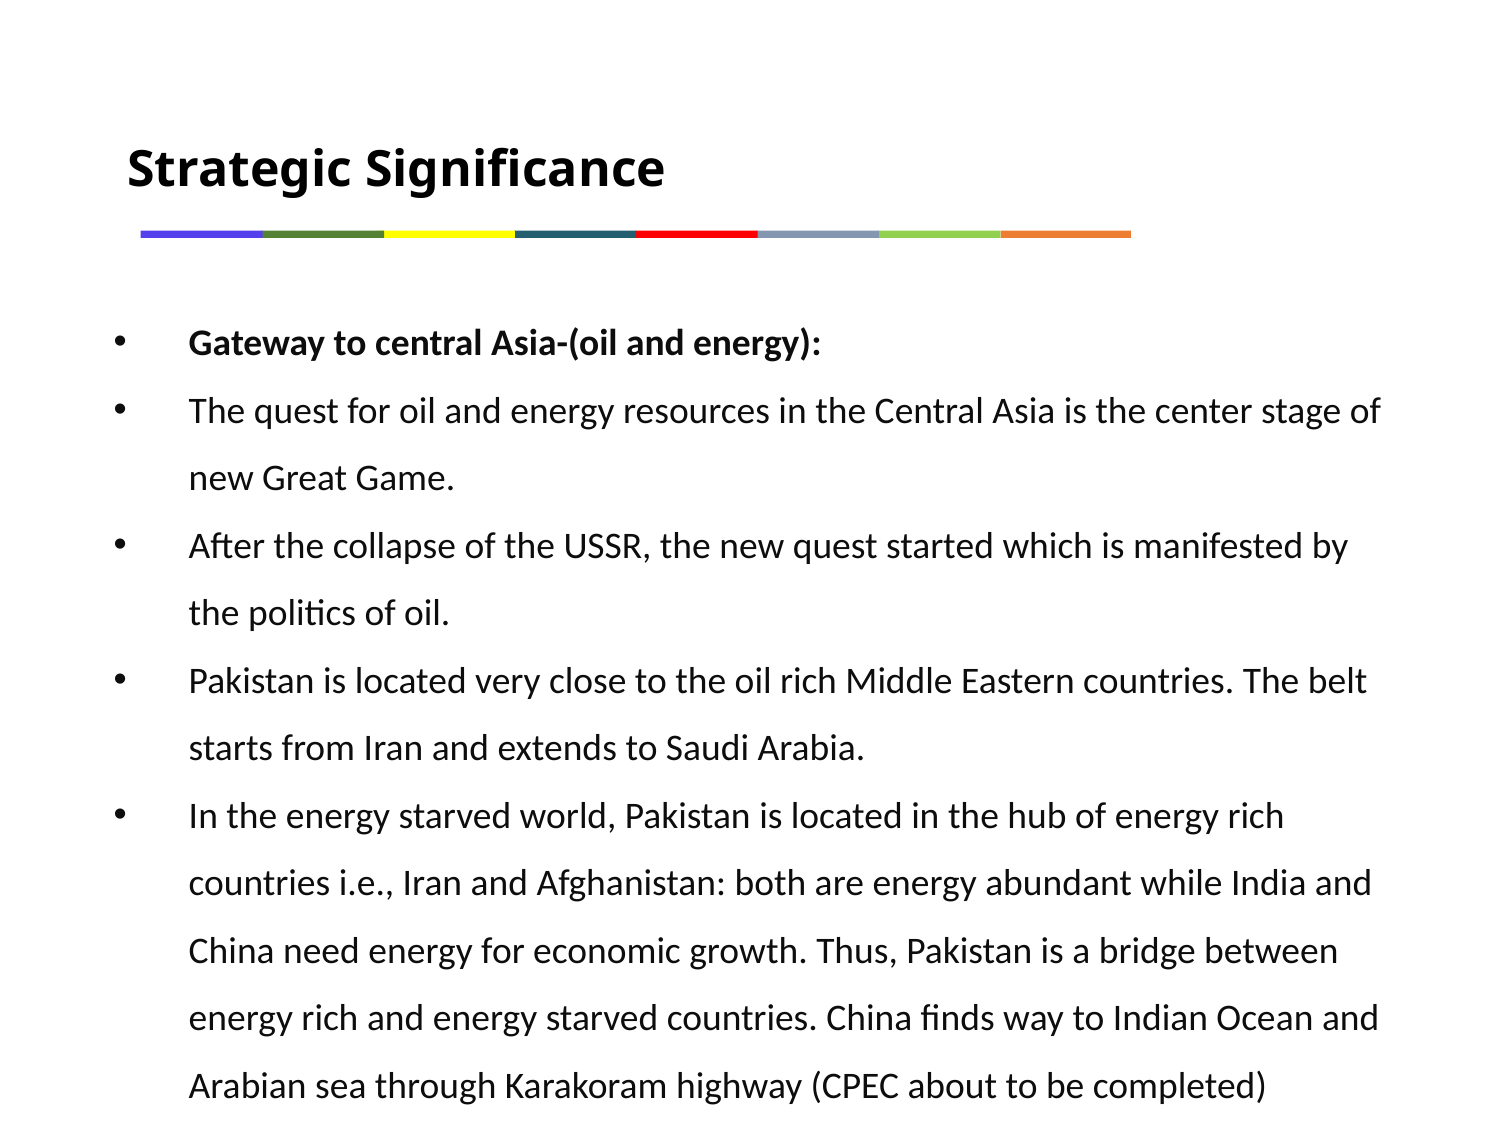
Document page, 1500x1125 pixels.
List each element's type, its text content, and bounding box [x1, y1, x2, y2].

text_box Strategic Significance [112, 120, 1500, 276]
text_box Gateway to central Asia-(oil and energy): The quest for oil and energy resources in the Central Asia is the center stage of new Great Game. After the collapse of the USSR, the new quest started which is manifested by the politics of oil. Pakistan is located very close to the oil rich Middle Eastern countries. The belt starts from Iran and extends to Saudi Arabia. In the energy starved world, Pakistan is located in the hub of energy rich countries i.e., Iran and Afghanistan: both are energy abundant while India and China need energy for economic growth. Thus, Pakistan is a bridge between energy rich and energy starved countries. China finds way to Indian Ocean and Arabian sea through Karakoram highway (CPEC about to be completed) [98, 288, 1415, 1114]
slide_number [1060, 1042, 1398, 1103]
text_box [140, 230, 1131, 239]
